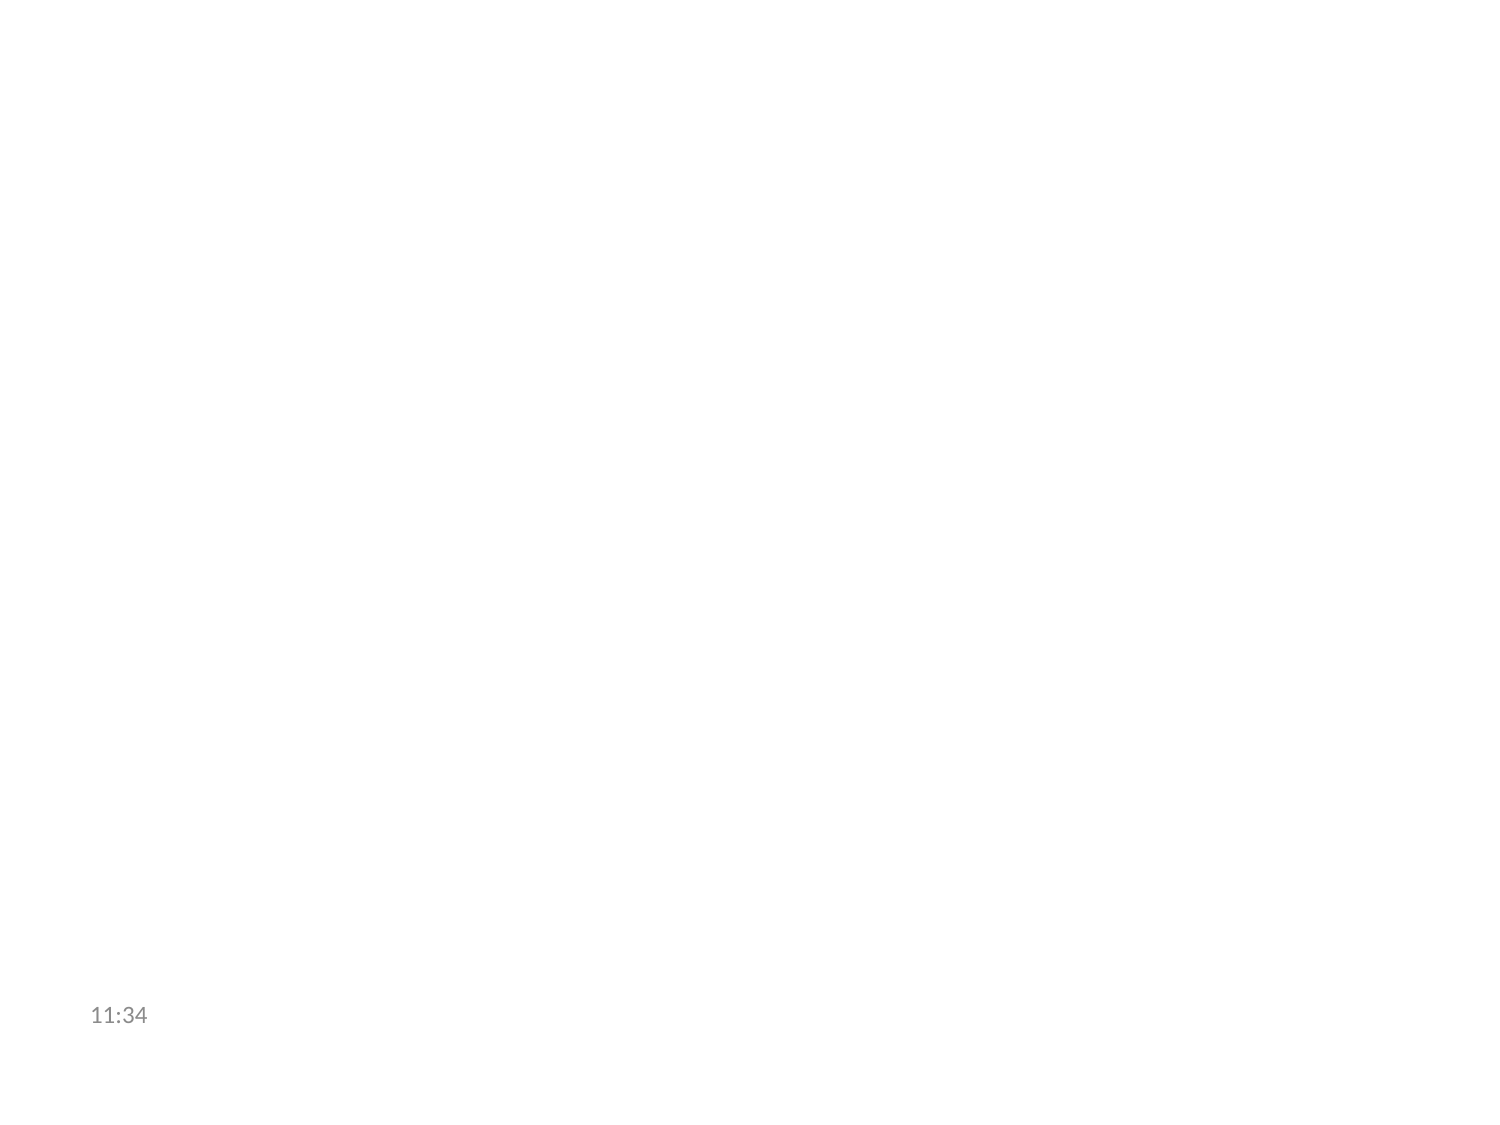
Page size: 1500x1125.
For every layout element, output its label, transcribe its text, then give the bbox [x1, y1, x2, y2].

text_box 15:35 [75, 983, 425, 1044]
